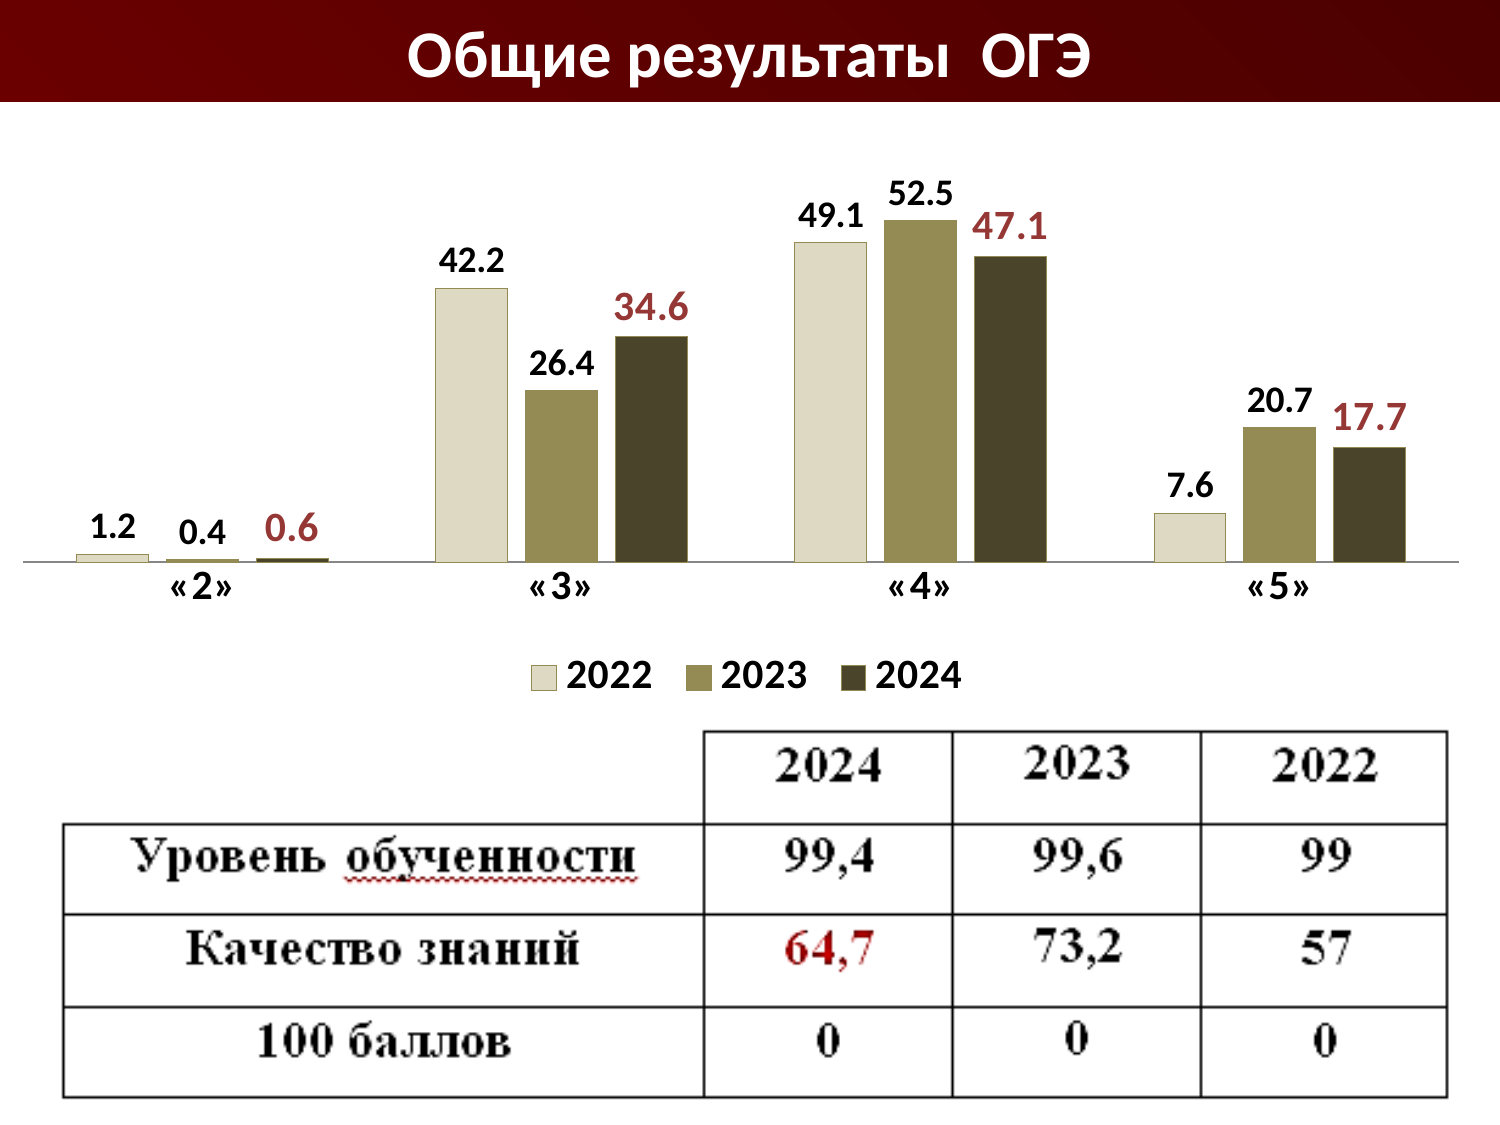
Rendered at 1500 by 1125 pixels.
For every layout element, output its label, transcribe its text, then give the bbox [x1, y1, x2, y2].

chart [0, 148, 1483, 788]
title Общие результаты ОГЭ [0, 0, 1500, 102]
picture [41, 788, 1466, 1125]
